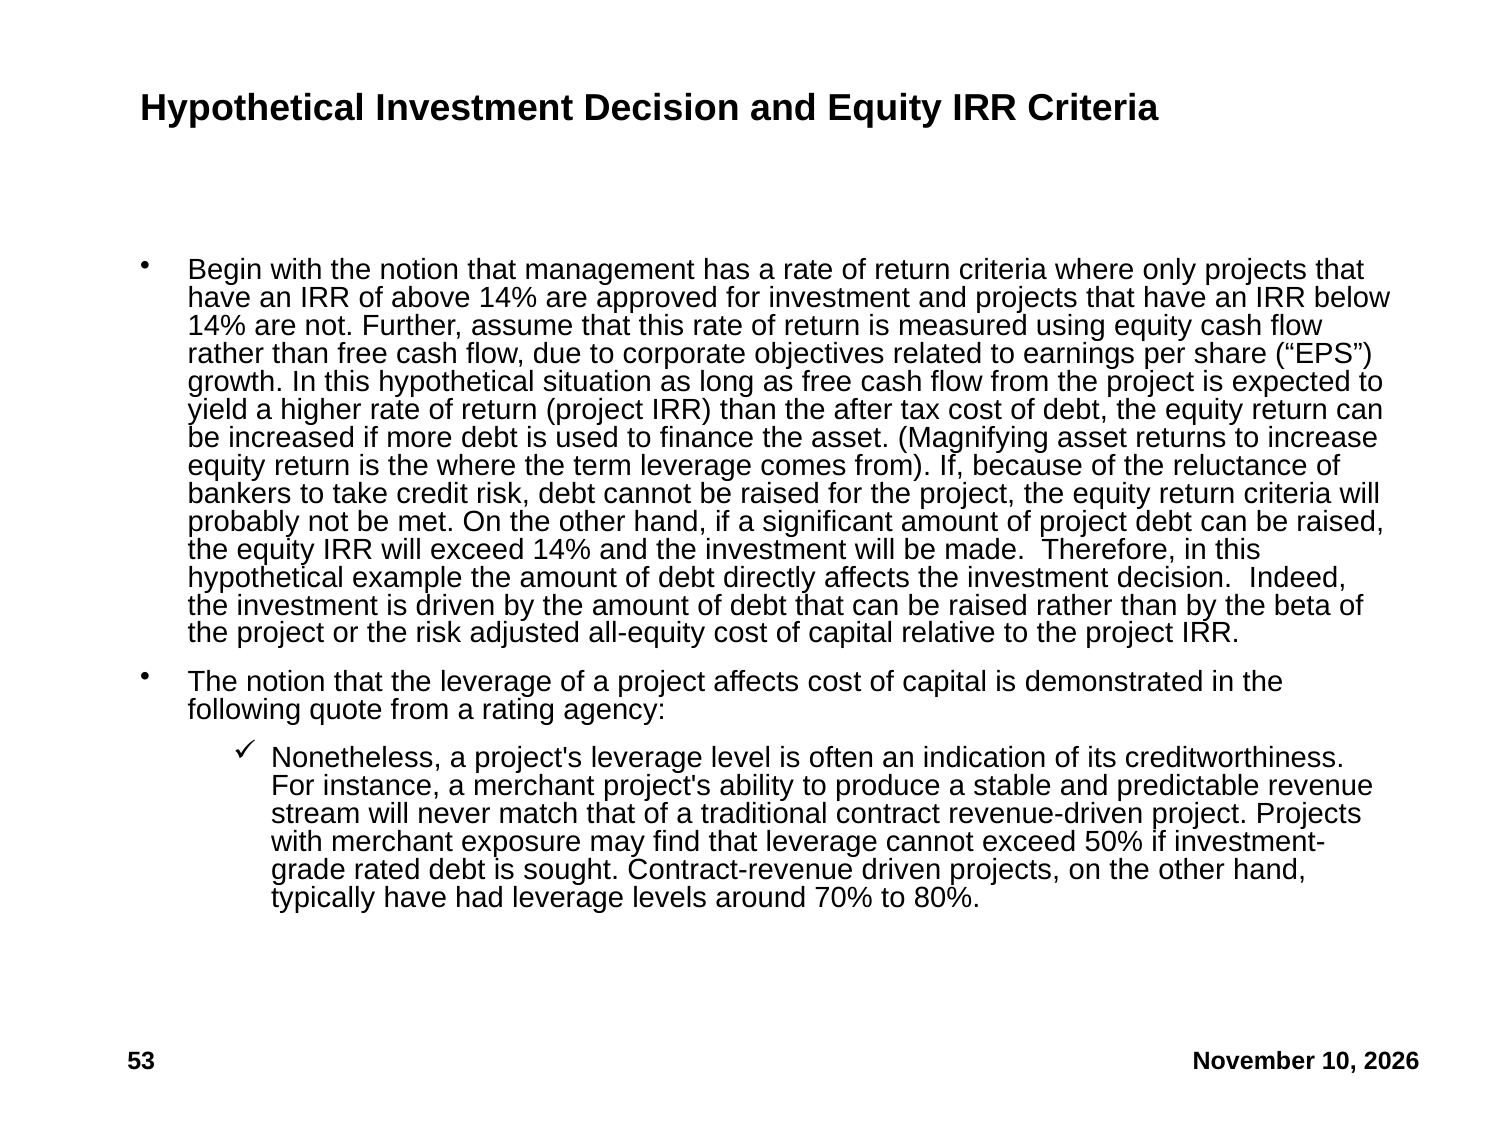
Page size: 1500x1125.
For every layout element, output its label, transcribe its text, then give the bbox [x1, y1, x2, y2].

list Begin with the notion that management has a rate of return criteria where only projects that have an IRR of above 14% are approved for investment and projects that have an IRR below 14% are not. Further, assume that this rate of return is measured using equity cash flow rather than free cash flow, due to corporate objectives related to earnings per share (“EPS”) growth. In this hypothetical situation as long as free cash flow from the project is expected to yield a higher rate of return (project IRR) than the after tax cost of debt, the equity return can be increased if more debt is used to finance the asset. (Magnifying asset returns to increase equity return is the where the term leverage comes from). If, because of the reluctance of bankers to take credit risk, debt cannot be raised for the project, the equity return criteria will probably not be met. On the other hand, if a significant amount of project debt can be raised, the equity IRR will exceed 14% and the investment will be made. Therefore, in this hypothetical example the amount of debt directly affects the investment decision. Indeed, the investment is driven by the amount of debt that can be raised rather than by the beta of the project or the risk adjusted all-equity cost of capital relative to the project IRR. The notion that the leverage of a project affects cost of capital is demonstrated in the following quote from a rating agency: Nonetheless, a project's leverage level is often an indication of its creditworthiness. For instance, a merchant project's ability to produce a stable and predictable revenue stream will never match that of a traditional contract revenue-driven project. Projects with merchant exposure may find that leverage cannot exceed 50% if investment-grade rated debt is sought. Contract-revenue driven projects, on the other hand, typically have had leverage levels around 70% to 80%. [124, 249, 1413, 1001]
title Hypothetical Investment Decision and Equity IRR Criteria [124, 74, 1376, 226]
